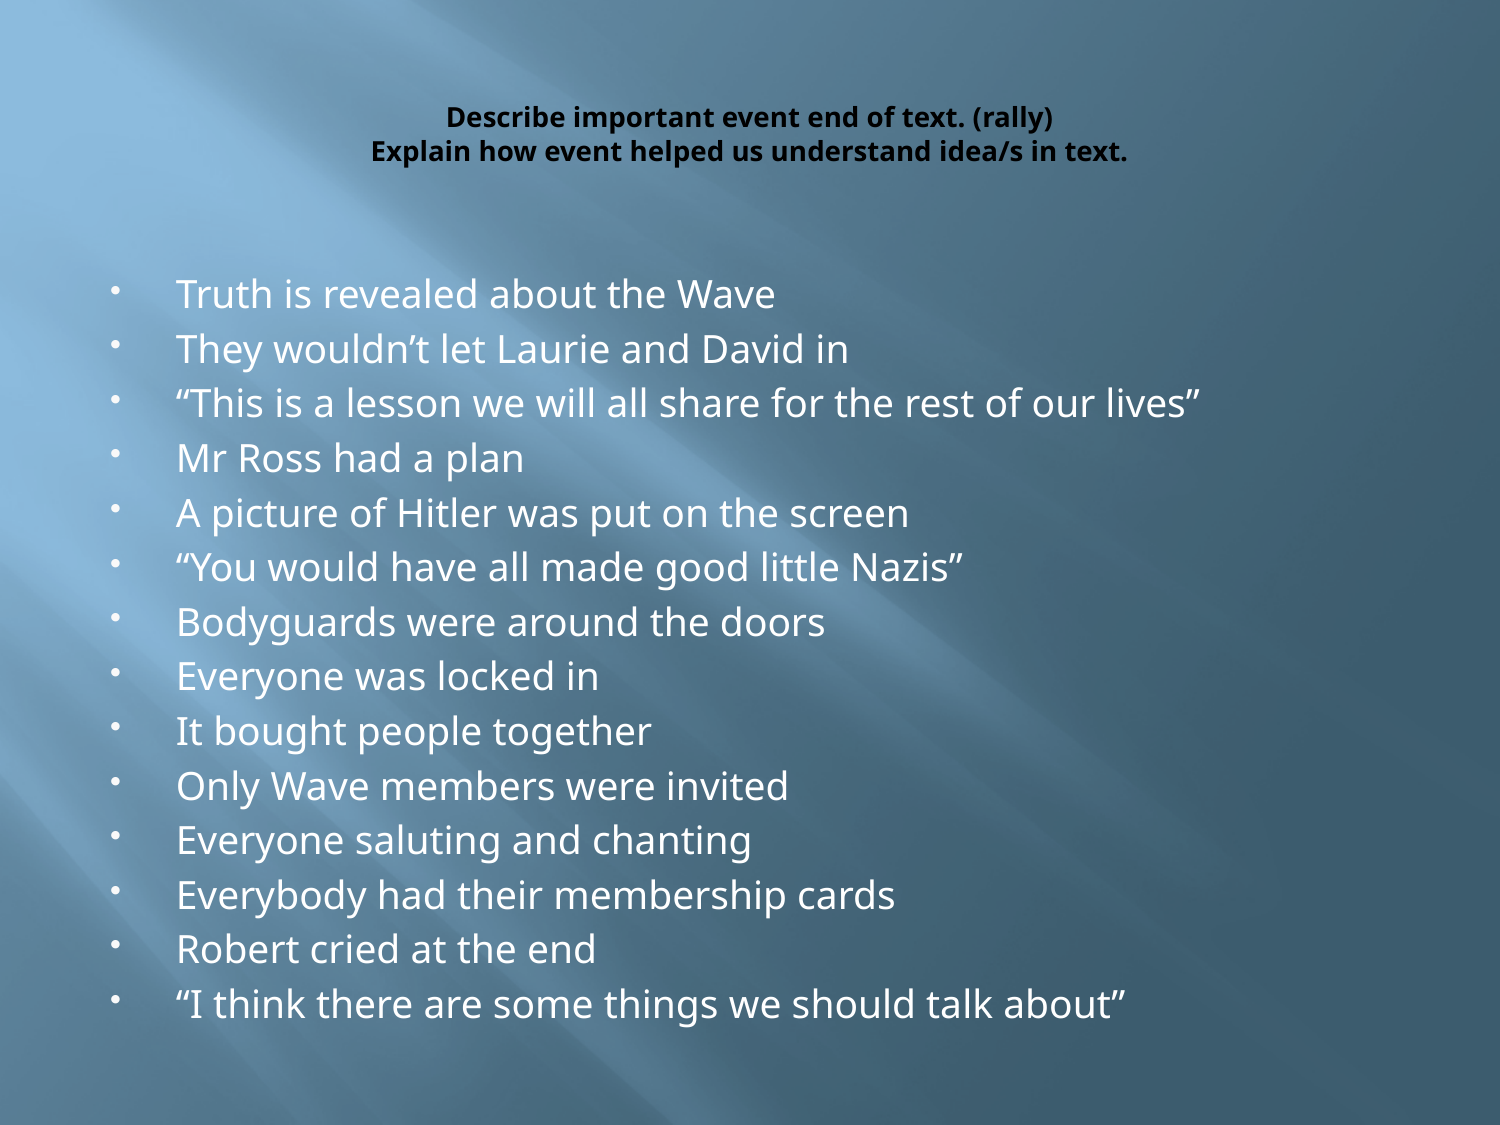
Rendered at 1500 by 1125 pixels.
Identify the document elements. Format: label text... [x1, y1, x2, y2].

list Truth is revealed about the Wave They wouldn’t let Laurie and David in “This is a lesson we will all share for the rest of our lives” Mr Ross had a plan A picture of Hitler was put on the screen “You would have all made good little Nazis” Bodyguards were around the doors Everyone was locked in It bought people together Only Wave members were invited Everyone saluting and chanting Everybody had their membership cards Robert cried at the end “I think there are some things we should talk about” [75, 262, 1425, 1035]
title Describe important event end of text. (rally) Explain how event helped us understand idea/s in text. [75, 45, 1425, 233]
